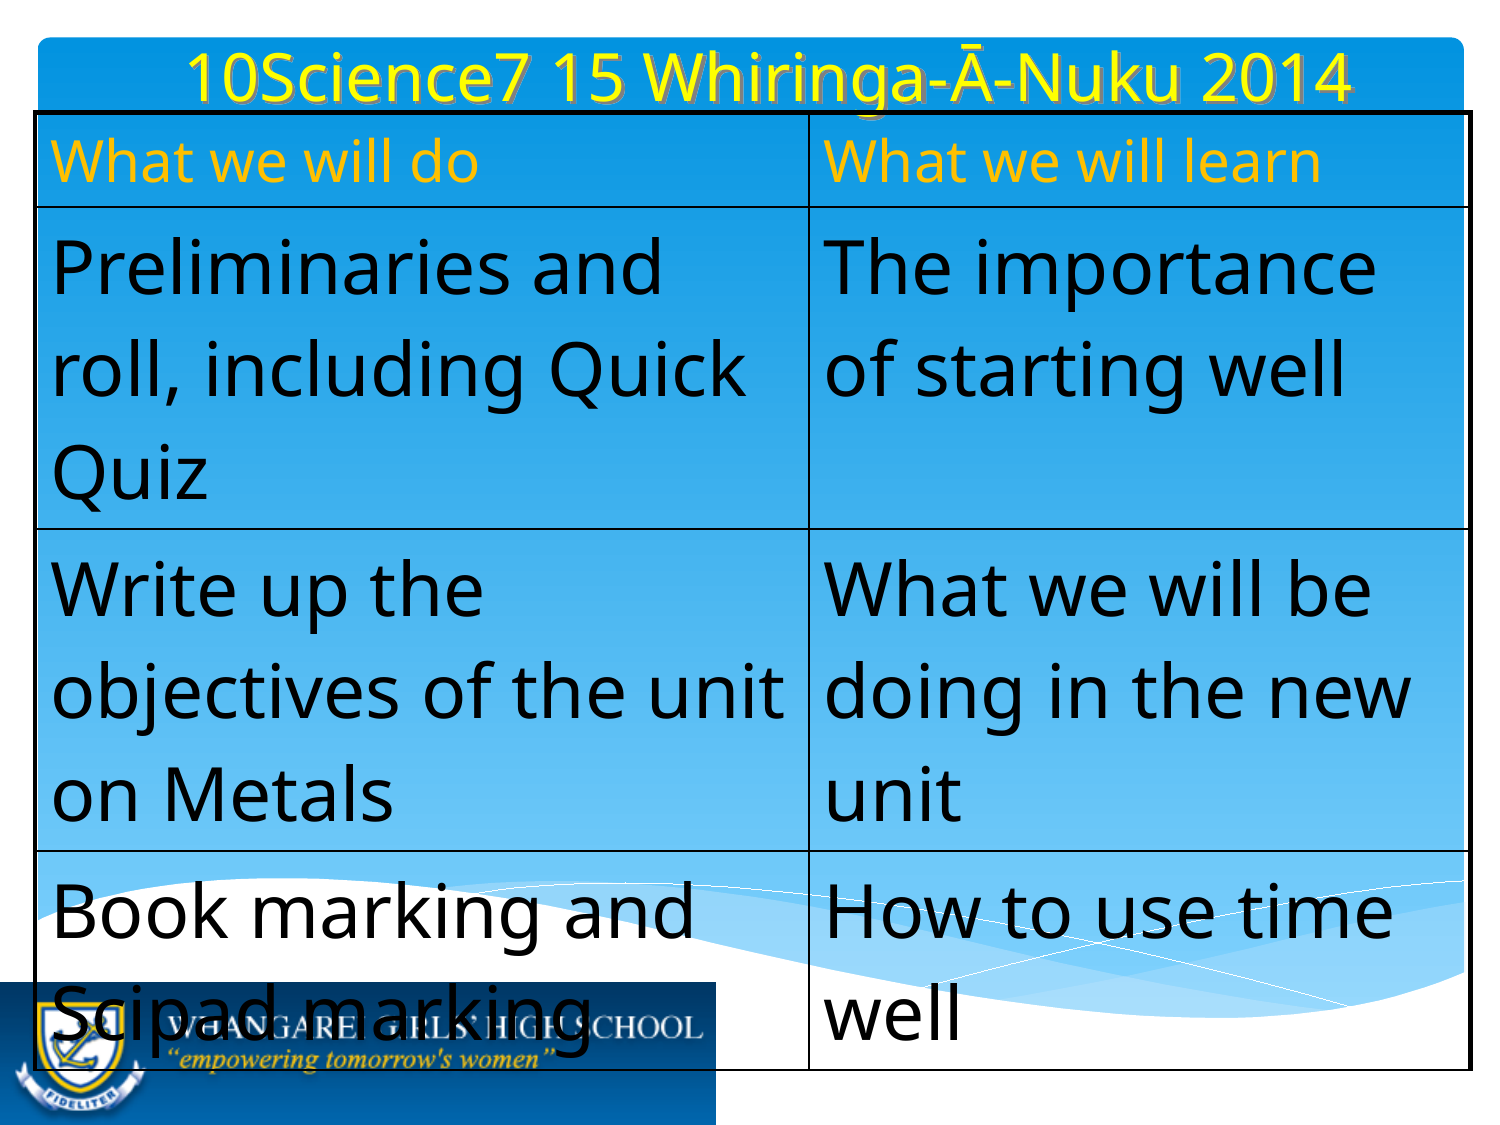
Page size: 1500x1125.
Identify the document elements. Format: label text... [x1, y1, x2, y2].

table_cell Write up the objectives of the unit on Metals [37, 530, 808, 850]
table_cell How to use time well [810, 852, 1468, 1069]
table_cell What we will be doing in the new unit [810, 530, 1468, 850]
table_header What we will do [37, 115, 808, 206]
picture [0, 982, 716, 1125]
table_cell Book marking and Scipad marking [37, 852, 808, 1069]
table_cell The importance of starting well [810, 208, 1468, 528]
text_box 10Science7 15 Whiringa-Ā-Nuku 2014 [162, 24, 1375, 110]
table_cell Preliminaries and roll, including Quick Quiz [37, 208, 808, 528]
table_header What we will learn [810, 115, 1468, 206]
